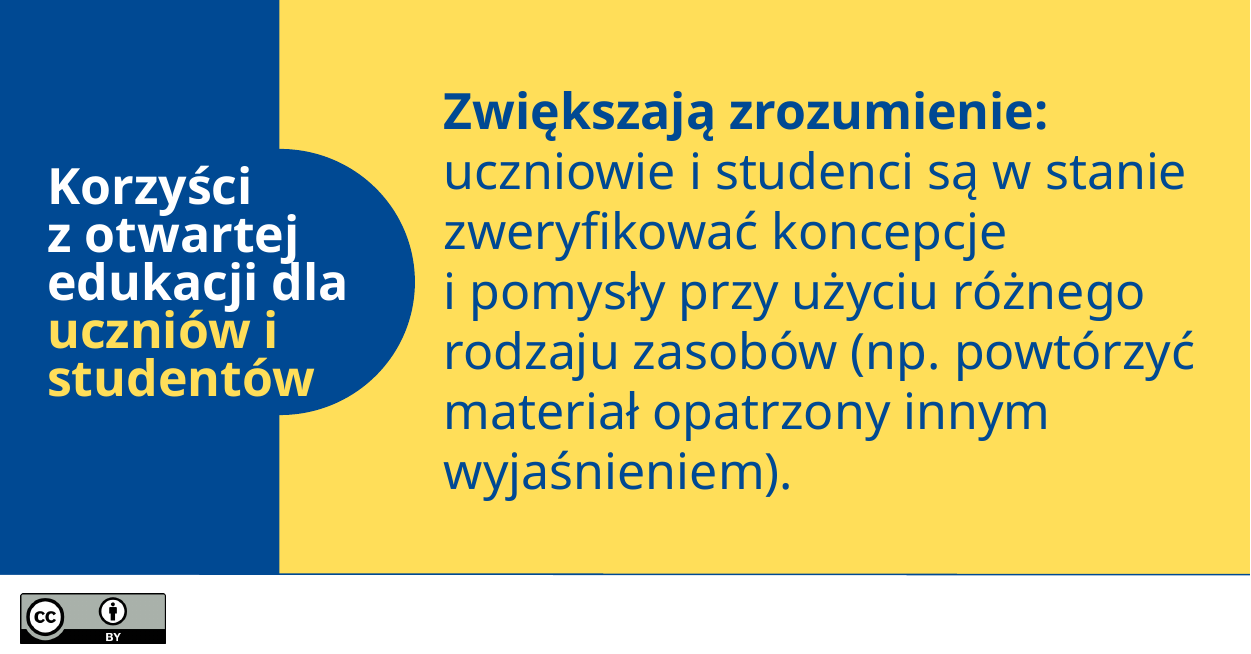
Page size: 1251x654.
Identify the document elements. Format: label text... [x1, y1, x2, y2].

text_box Korzyści z otwartej edukacji dla uczniów i studentów [32, 151, 415, 421]
text_box [0, 0, 280, 573]
text_box [0, 582, 1250, 654]
text_box Zwiększają zrozumienie: uczniowie i studenci są w stanie zweryfikować koncepcje i pomysły przy użyciu różnego rodzaju zasobów (np. powtórzyć materiał opatrzony innym wyjaśnieniem). [428, 64, 1221, 515]
picture [20, 592, 166, 645]
